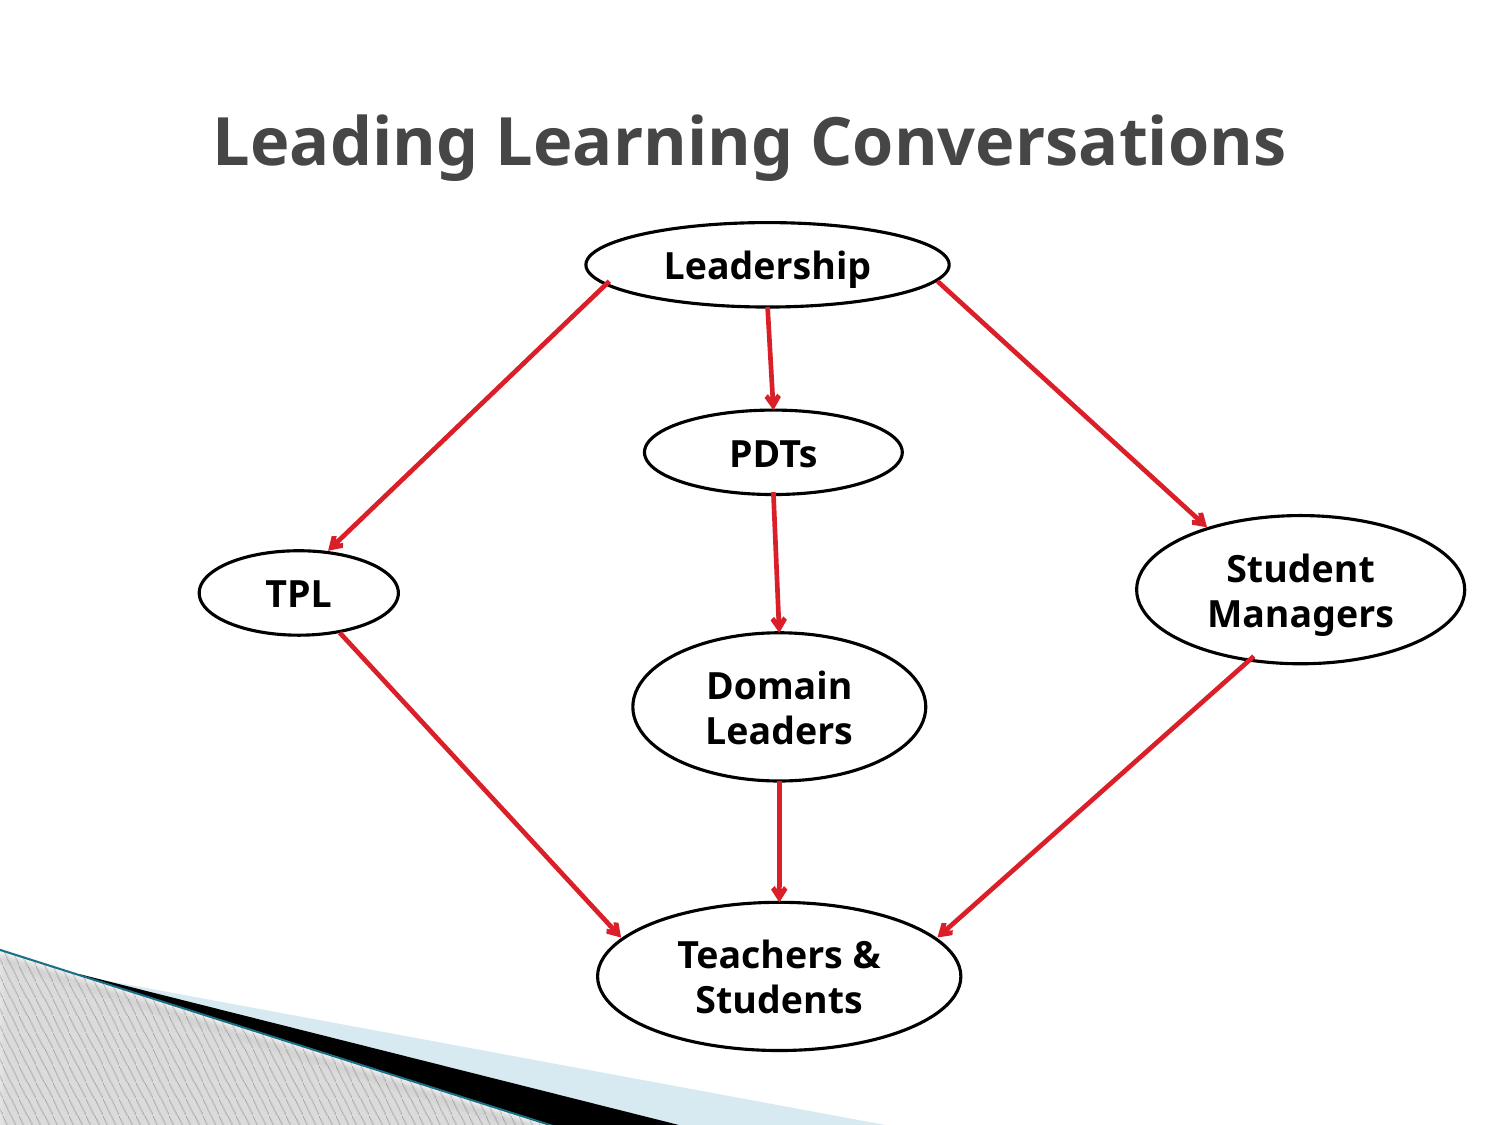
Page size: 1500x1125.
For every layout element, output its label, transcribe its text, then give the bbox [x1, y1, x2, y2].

title Leading Learning Conversations [75, 45, 1425, 233]
text_box Teachers & Students [597, 902, 961, 1051]
text_box PDTs [644, 410, 903, 495]
text_box Domain Leaders [638, 632, 926, 781]
text_box Leadership [585, 222, 950, 308]
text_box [327, 280, 610, 551]
text_box TPL [199, 550, 399, 636]
text_box Student Managers [1136, 515, 1465, 664]
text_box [937, 280, 1208, 528]
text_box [327, 644, 633, 927]
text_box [937, 656, 1255, 938]
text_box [705, 559, 847, 566]
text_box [719, 355, 822, 363]
